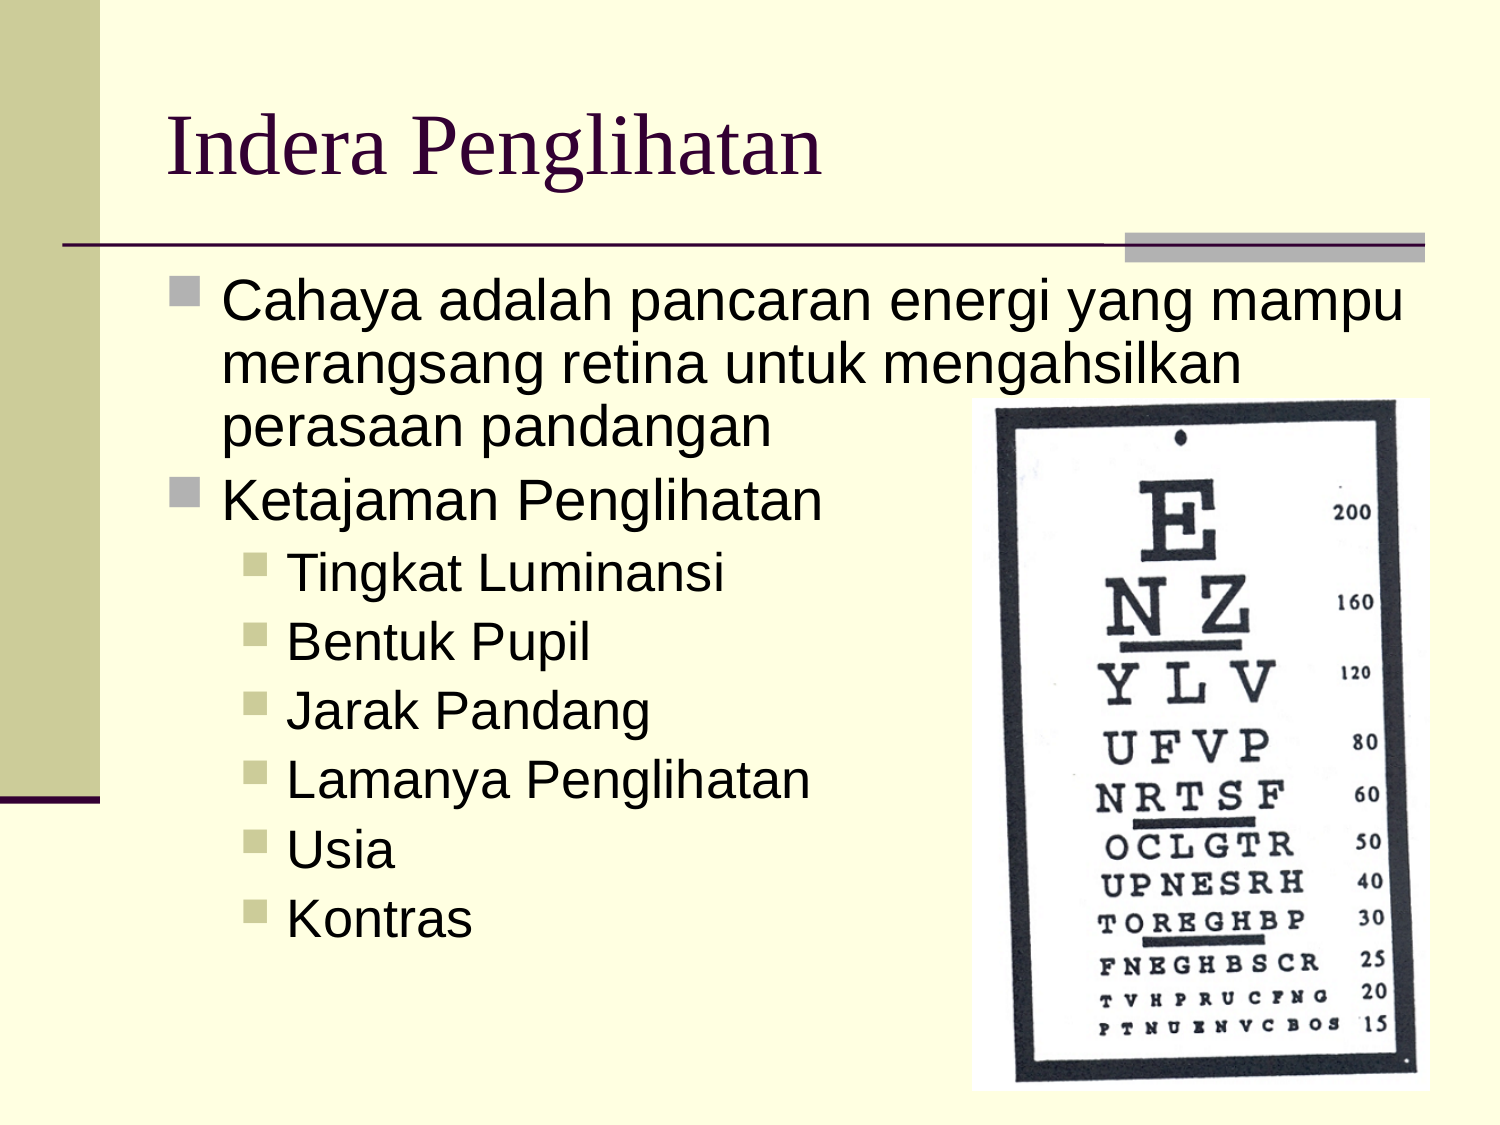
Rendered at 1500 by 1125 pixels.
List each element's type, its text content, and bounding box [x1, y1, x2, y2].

title Indera Penglihatan [149, 45, 1426, 234]
list Cahaya adalah pancaran energi yang mampu merangsang retina untuk mengahsilkan perasaan pandangan Ketajaman Penglihatan Tingkat Luminansi Bentuk Pupil Jarak Pandang Lamanya Penglihatan Usia Kontras [149, 262, 1426, 1006]
picture [972, 398, 1430, 1091]
